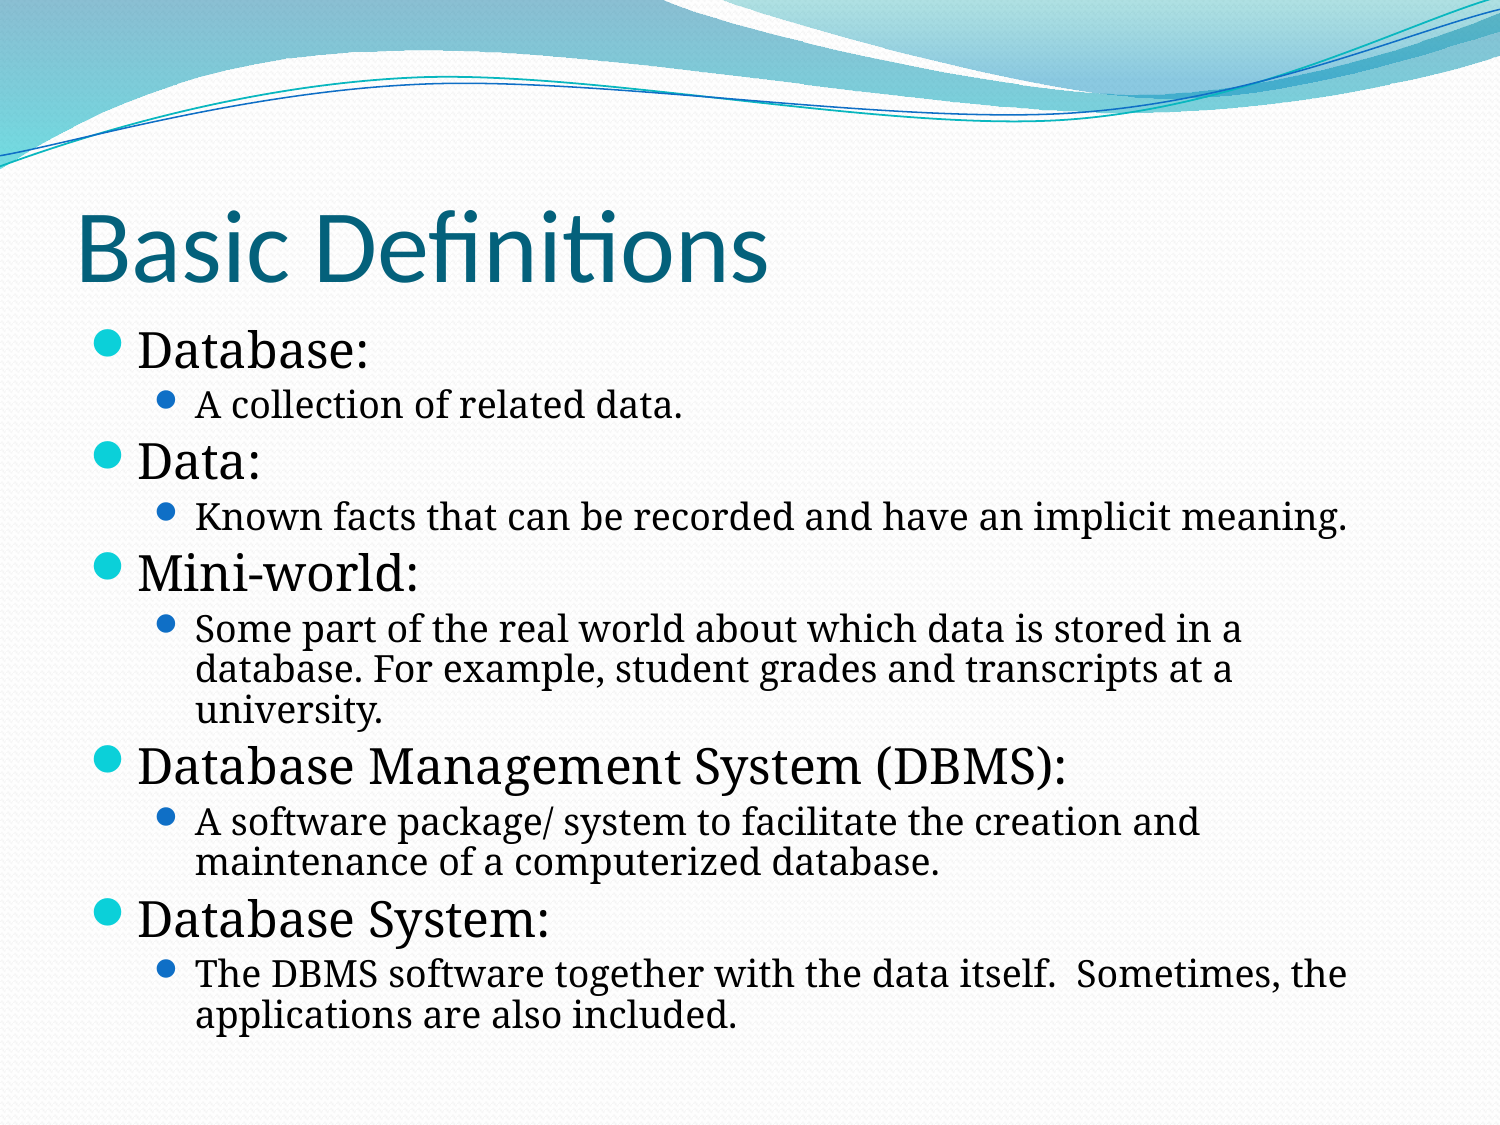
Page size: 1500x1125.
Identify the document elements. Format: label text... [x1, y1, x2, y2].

list Database: A collection of related data. Data: Known facts that can be recorded and have an implicit meaning. Mini-world: Some part of the real world about which data is stored in a database. For example, student grades and transcripts at a university. Database Management System (DBMS): A software package/ system to facilitate the creation and maintenance of a computerized database. Database System: The DBMS software together with the data itself. Sometimes, the applications are also included. [75, 317, 1425, 1038]
title Basic Definitions [75, 115, 1425, 303]
